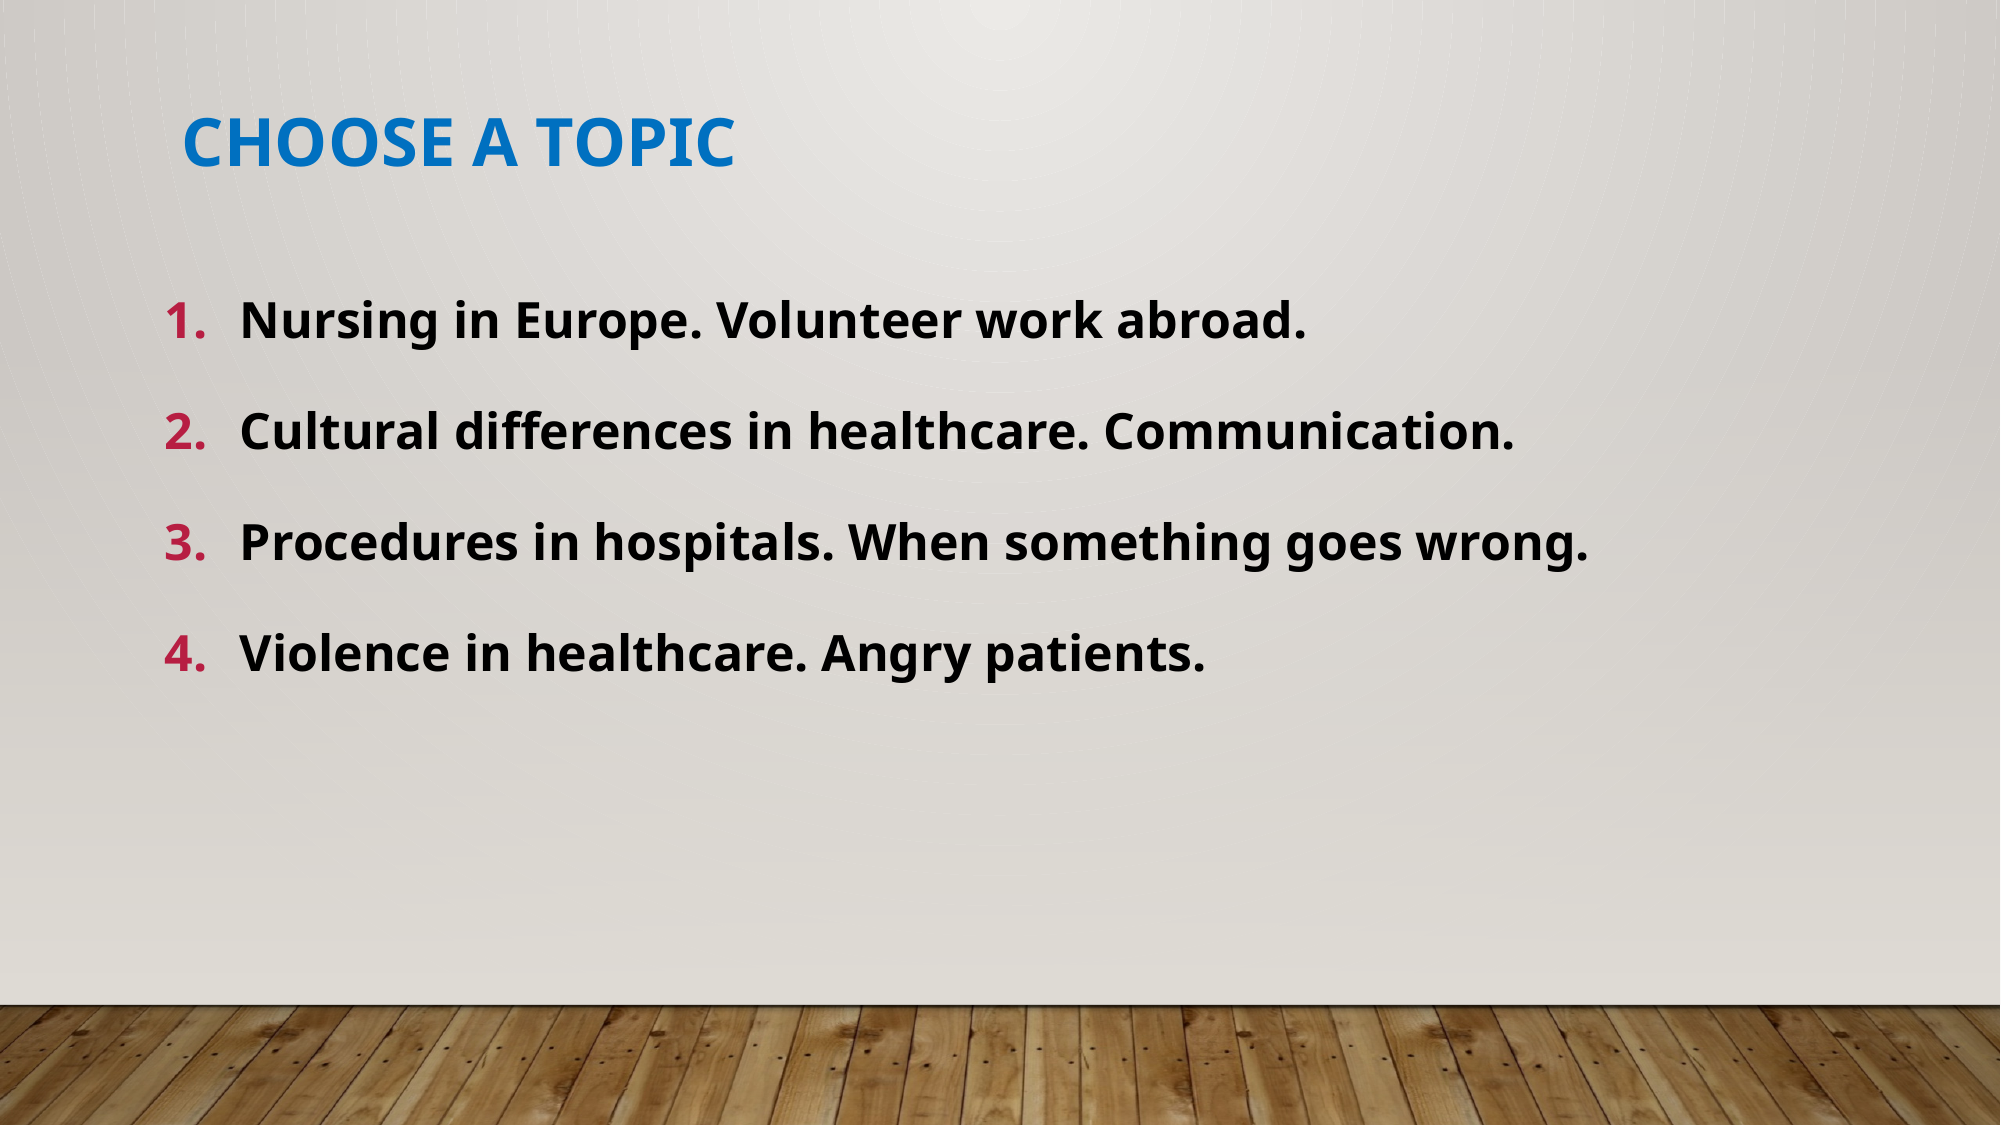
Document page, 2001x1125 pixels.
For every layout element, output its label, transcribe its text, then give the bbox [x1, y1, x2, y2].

title Choose a topic [166, 101, 1851, 312]
list Nursing in Europe. Volunteer work abroad. Cultural differences in healthcare. Communication. Procedures in hospitals. When something goes wrong. Violence in healthcare. Angry patients. [149, 251, 1850, 814]
picture [0, 1005, 2000, 1125]
